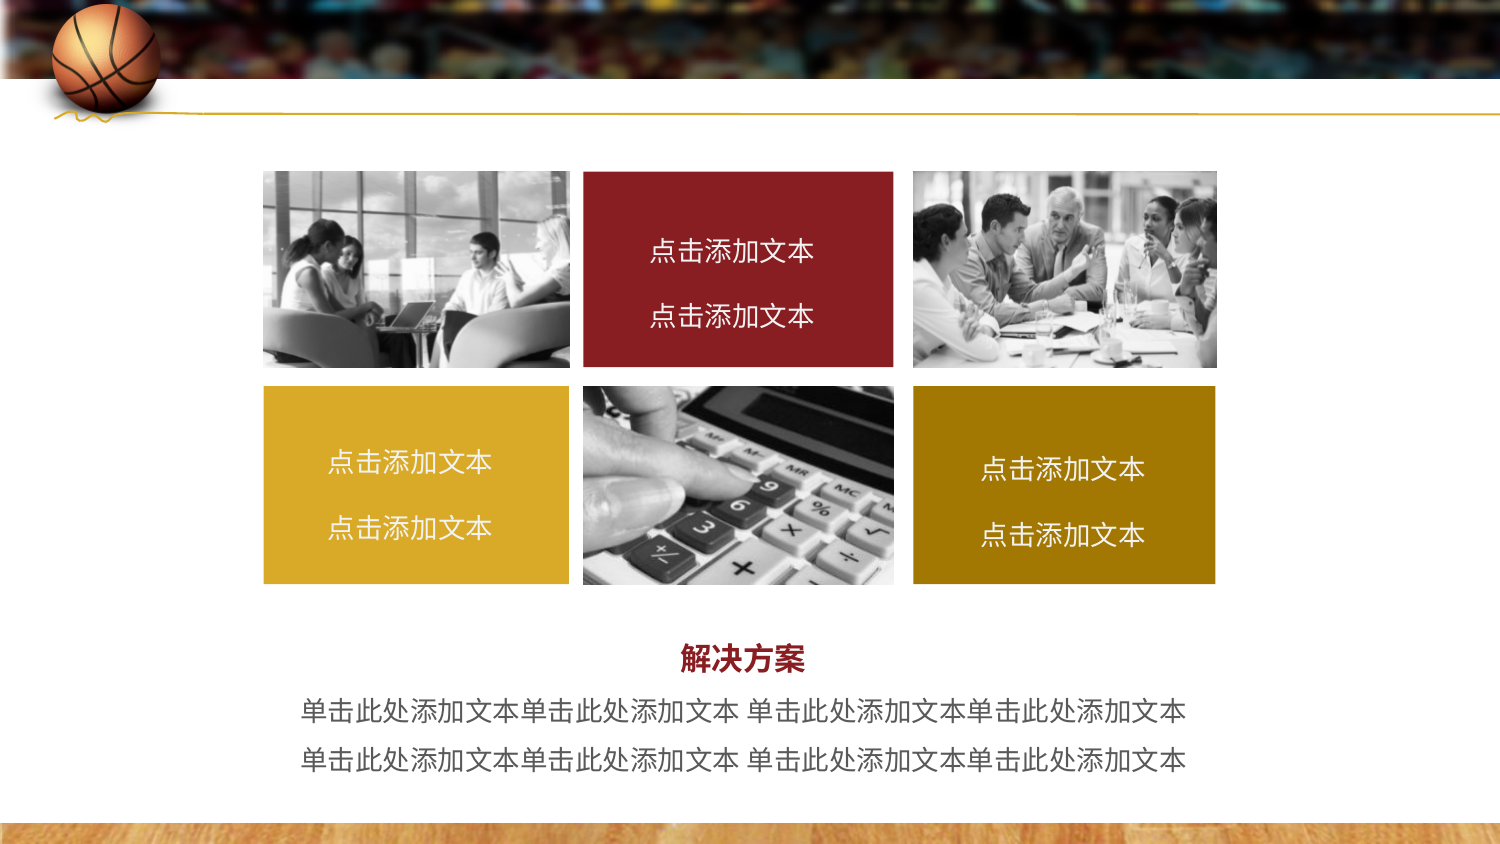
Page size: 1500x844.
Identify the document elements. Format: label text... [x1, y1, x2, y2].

picture [263, 171, 570, 368]
picture [0, 823, 1500, 844]
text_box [54, 111, 1500, 122]
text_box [913, 386, 1216, 585]
picture [583, 386, 894, 585]
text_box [263, 386, 570, 585]
text_box 解决方案 单击此处添加文本单击此处添加文本 单击此处添加文本单击此处添加文本 单击此处添加文本单击此处添加文本 单击此处添加文本单击此处添加文本 [261, 613, 1225, 784]
picture [913, 171, 1217, 368]
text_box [583, 171, 894, 368]
picture [0, 0, 1500, 131]
